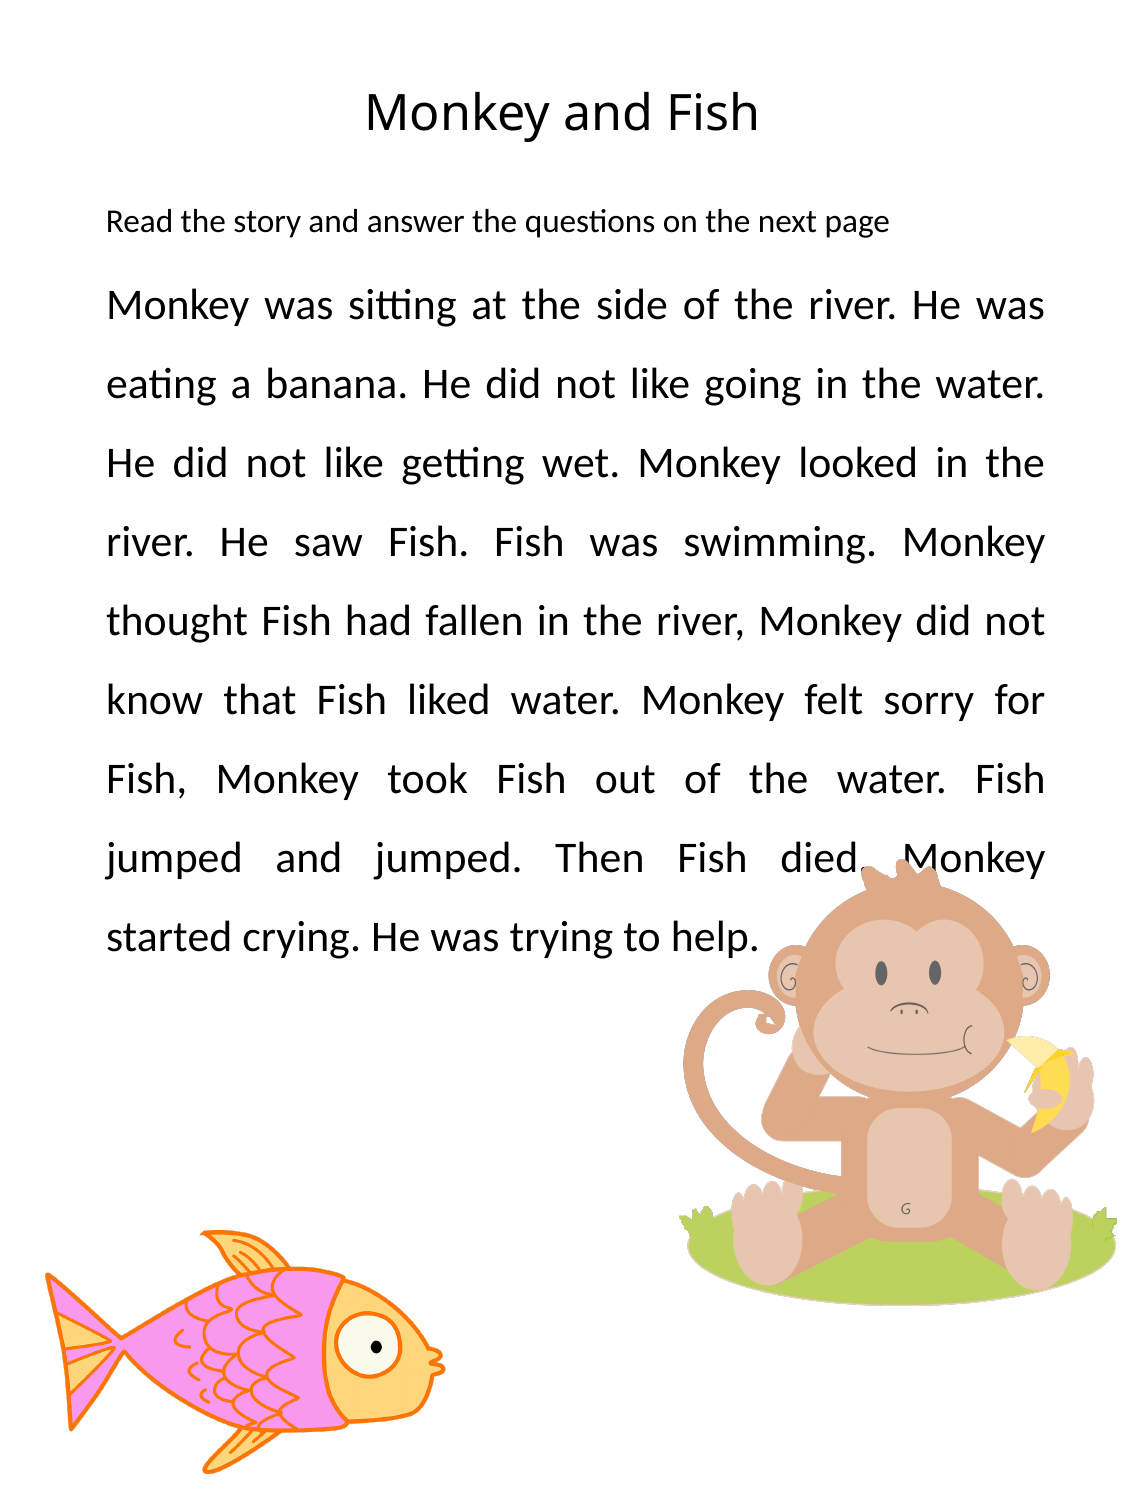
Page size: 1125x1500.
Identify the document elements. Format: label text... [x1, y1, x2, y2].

picture [679, 859, 1117, 1306]
list Monkey was sitting at the side of the river. He was eating a banana. He did not like going in the water. He did not like getting wet. Monkey looked in the river. He saw Fish. Fish was swimming. Monkey thought Fish had fallen in the river, Monkey did not know that Fish liked water. Monkey felt sorry for Fish, Monkey took Fish out of the water. Fish jumped and jumped. Then Fish died. Monkey started crying. He was trying to help. [91, 241, 1062, 974]
title Monkey and Fish [77, 79, 1048, 149]
picture [45, 1230, 446, 1474]
text_box Read the story and answer the questions on the next page [91, 192, 989, 247]
